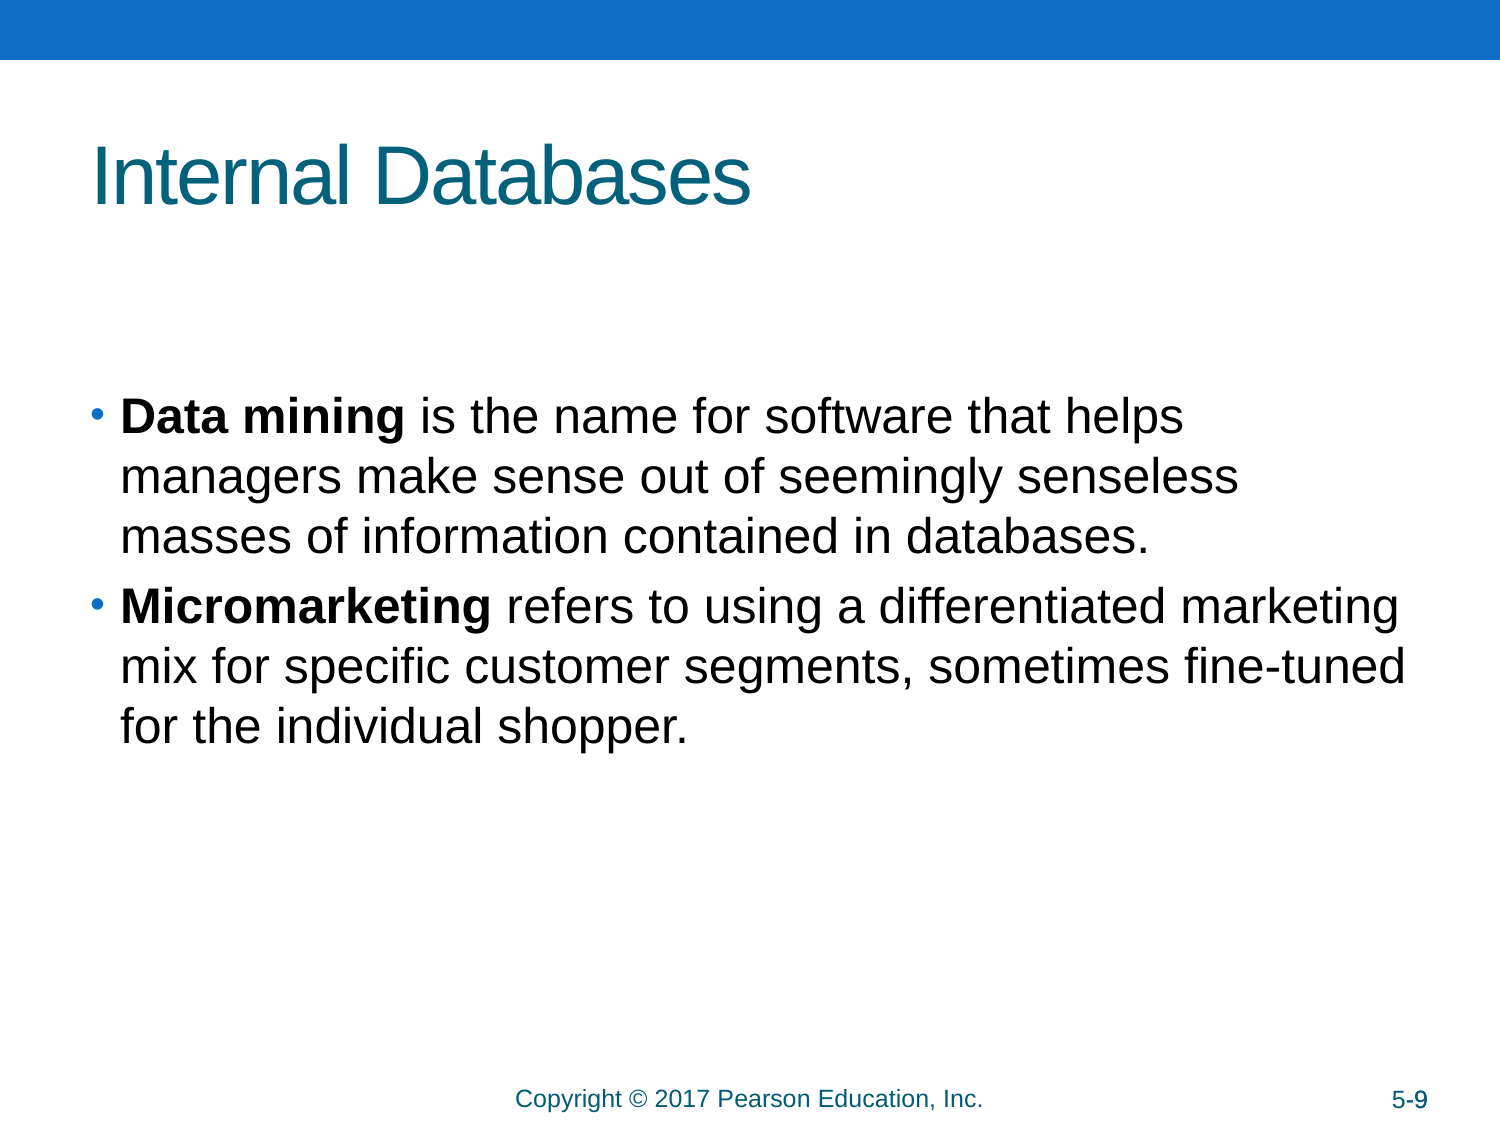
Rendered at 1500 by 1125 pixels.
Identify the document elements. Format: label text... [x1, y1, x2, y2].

title Internal Databases [75, 90, 1425, 253]
list Data mining is the name for software that helps managers make sense out of seemingly senseless masses of information contained in databases. Micromarketing refers to using a differentiated marketing mix for specific customer segments, sometimes fine-tuned for the individual shopper. [75, 376, 1425, 1125]
